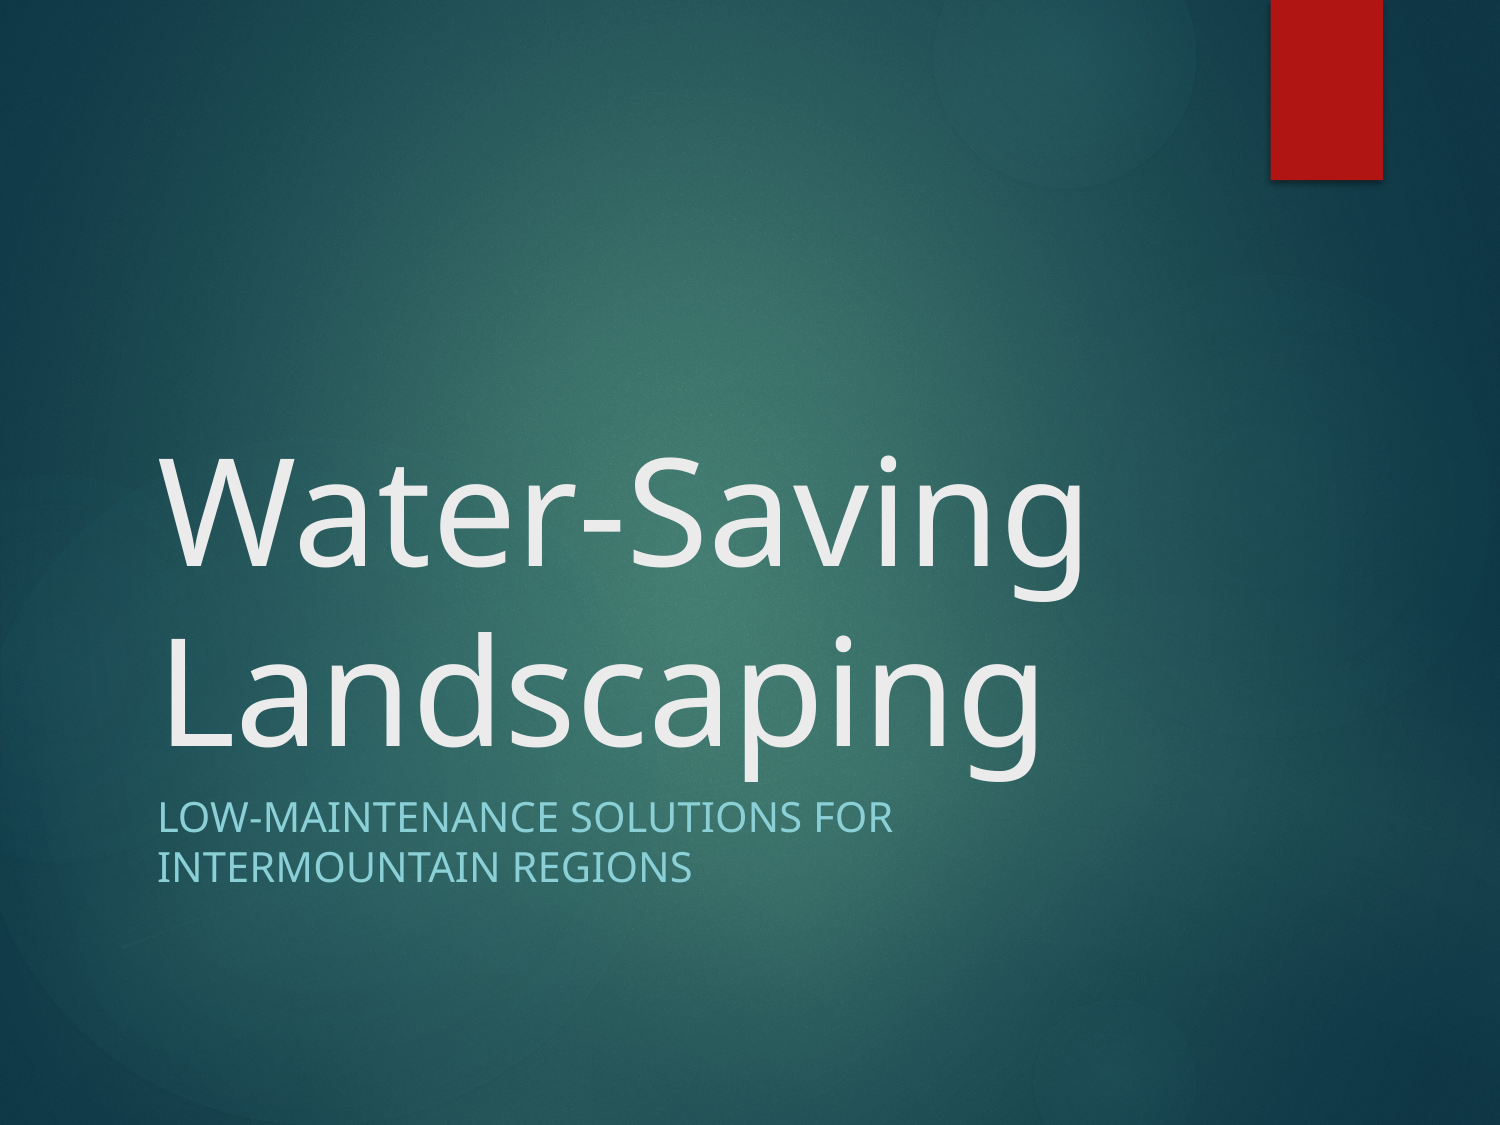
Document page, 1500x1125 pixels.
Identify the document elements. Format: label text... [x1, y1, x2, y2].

subtitle Low-maintenance solutions for intermountain regions [142, 783, 1229, 925]
title Water-Saving Landscaping [142, 237, 1229, 783]
